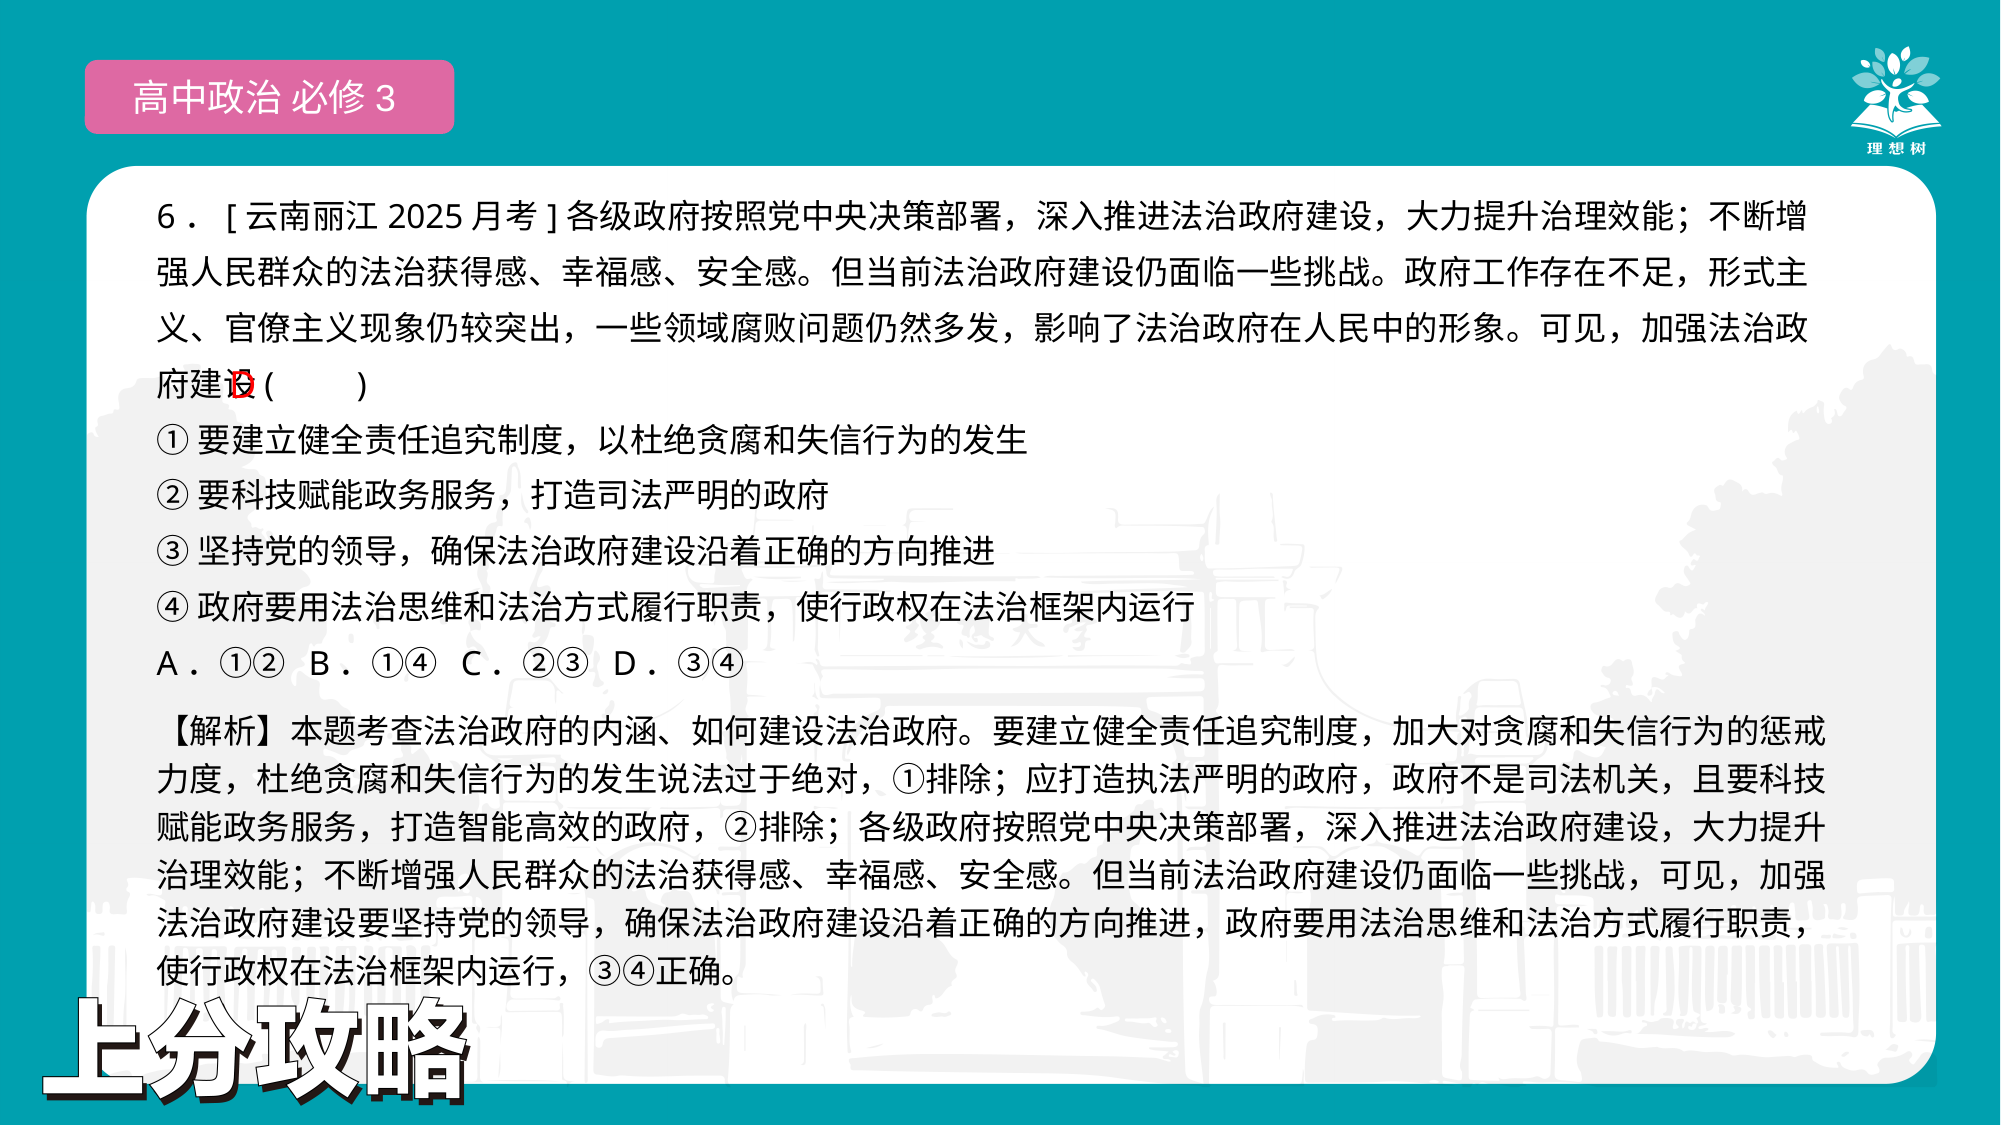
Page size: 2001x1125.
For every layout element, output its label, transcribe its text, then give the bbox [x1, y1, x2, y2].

text_box 6．[云南丽江2025月考]各级政府按照党中央决策部署，深入推进法治政府建设，大力提升治理效能；不断增强人民群众的法治获得感、幸福感、安全感。但当前法治政府建设仍面临一些挑战。政府工作存在不足，形式主义、官僚主义现象仍较突出，一些领域腐败问题仍然多发，影响了法治政府在人民中的形象。可见，加强法治政府建设( ) ①要建立健全责任追究制度，以杜绝贪腐和失信行为的发生 ②要科技赋能政务服务，打造司法严明的政府 ③坚持党的领导，确保法治政府建设沿着正确的方向推进 ④政府要用法治思维和法治方式履行职责，使行政权在法治框架内运行 A．①② B．①④ C．②③ D．③④ [141, 171, 1824, 690]
text_box 【解析】本题考查法治政府的内涵、如何建设法治政府。要建立健全责任追究制度，加大对贪腐和失信行为的惩戒力度，杜绝贪腐和失信行为的发生说法过于绝对，①排除；应打造执法严明的政府，政府不是司法机关，且要科技赋能政务服务，打造智能高效的政府，②排除；各级政府按照党中央决策部署，深入推进法治政府建设，大力提升治理效能；不断增强人民群众的法治获得感、幸福感、安全感。但当前法治政府建设仍面临一些挑战，可见，加强法治政府建设要坚持党的领导，确保法治政府建设沿着正确的方向推进，政府要用法治思维和法治方式履行职责，使行政权在法治框架内运行，③④正确。 [141, 695, 1842, 998]
text_box D [214, 331, 325, 414]
text_box 高中政治 必修3 [83, 58, 456, 135]
picture [0, 0, 2001, 1125]
